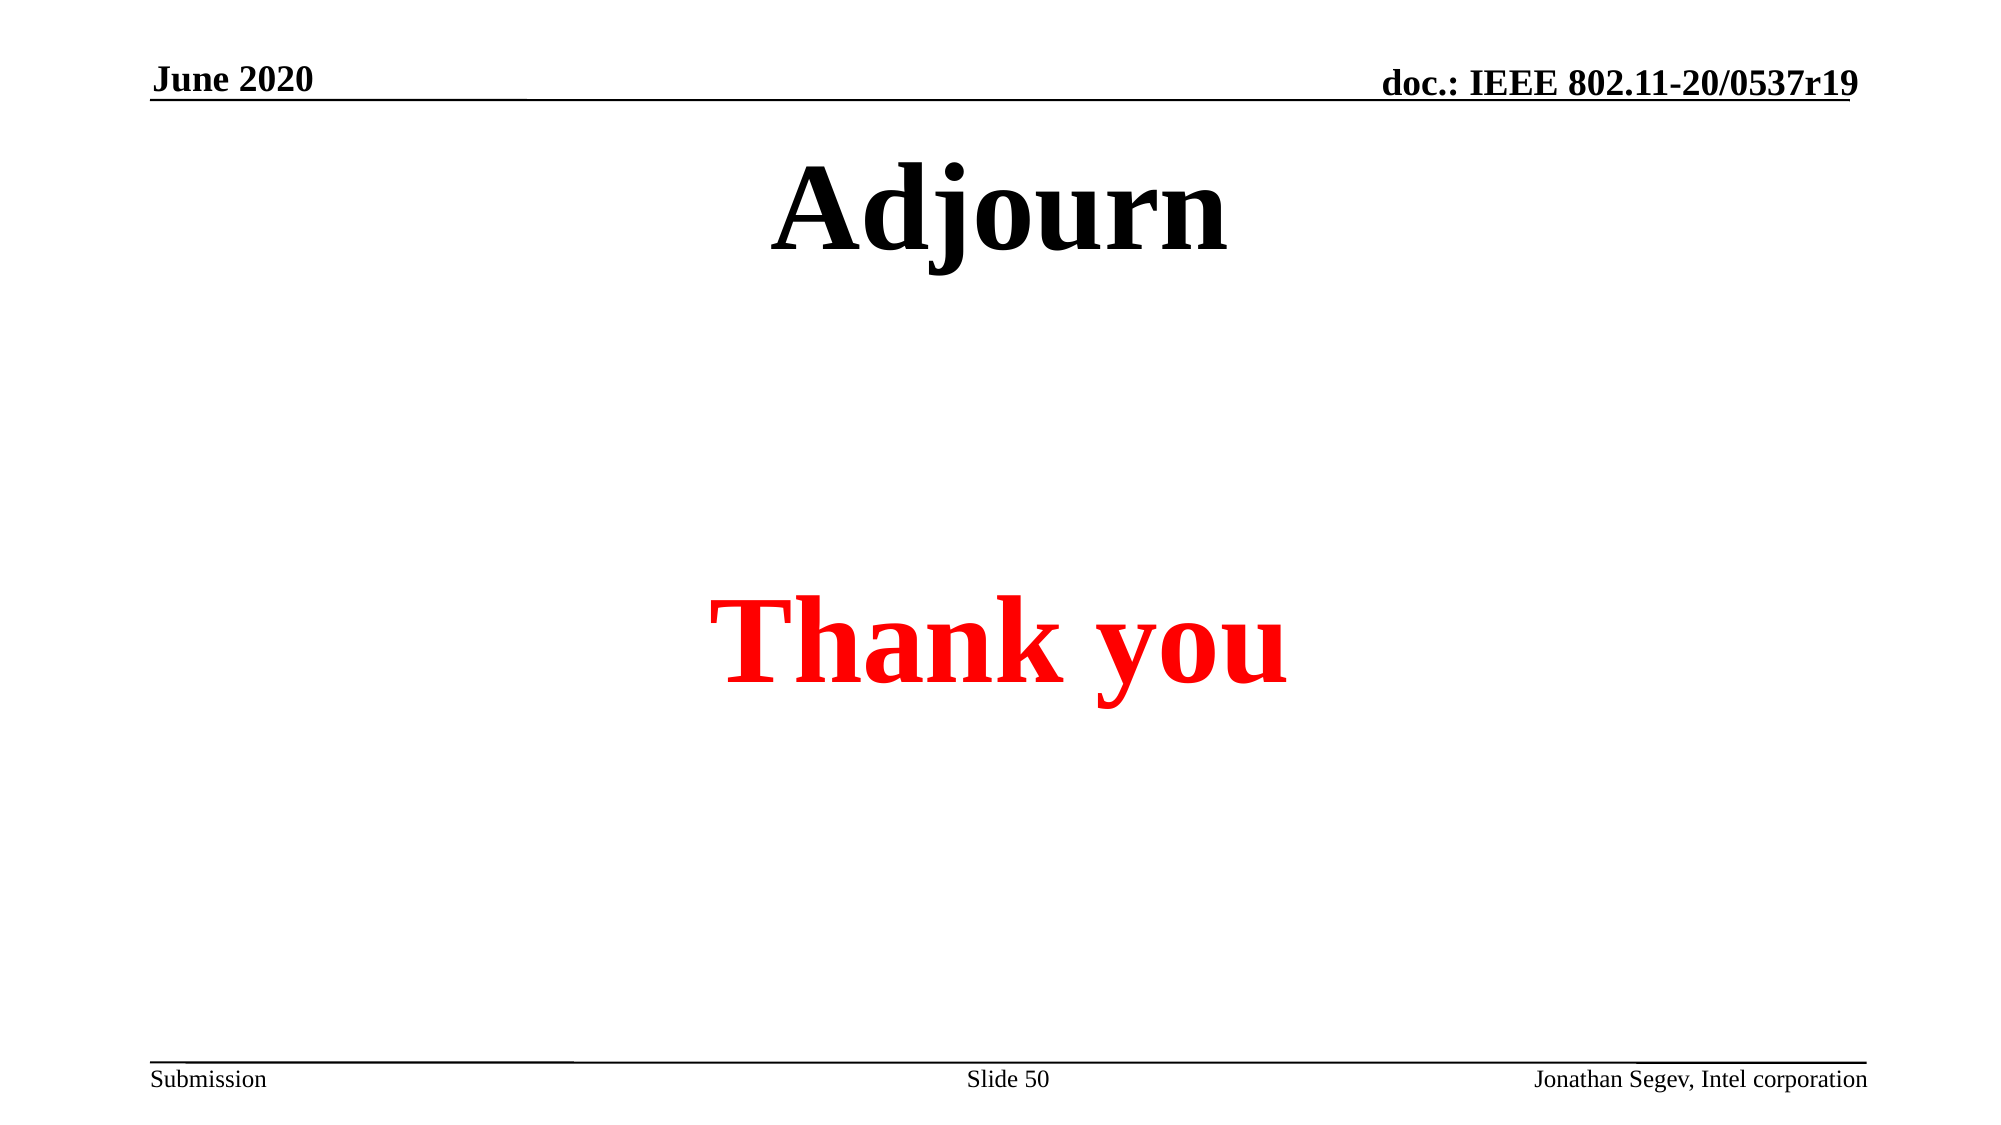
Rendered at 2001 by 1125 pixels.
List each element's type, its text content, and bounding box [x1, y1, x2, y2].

footer Jonathan Segev, Intel corporation [1171, 1061, 1869, 1093]
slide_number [152, 54, 563, 100]
title Adjourn [149, 112, 1850, 288]
list Thank you [149, 324, 1850, 1000]
slide_number Slide 50 [950, 1061, 1067, 1123]
